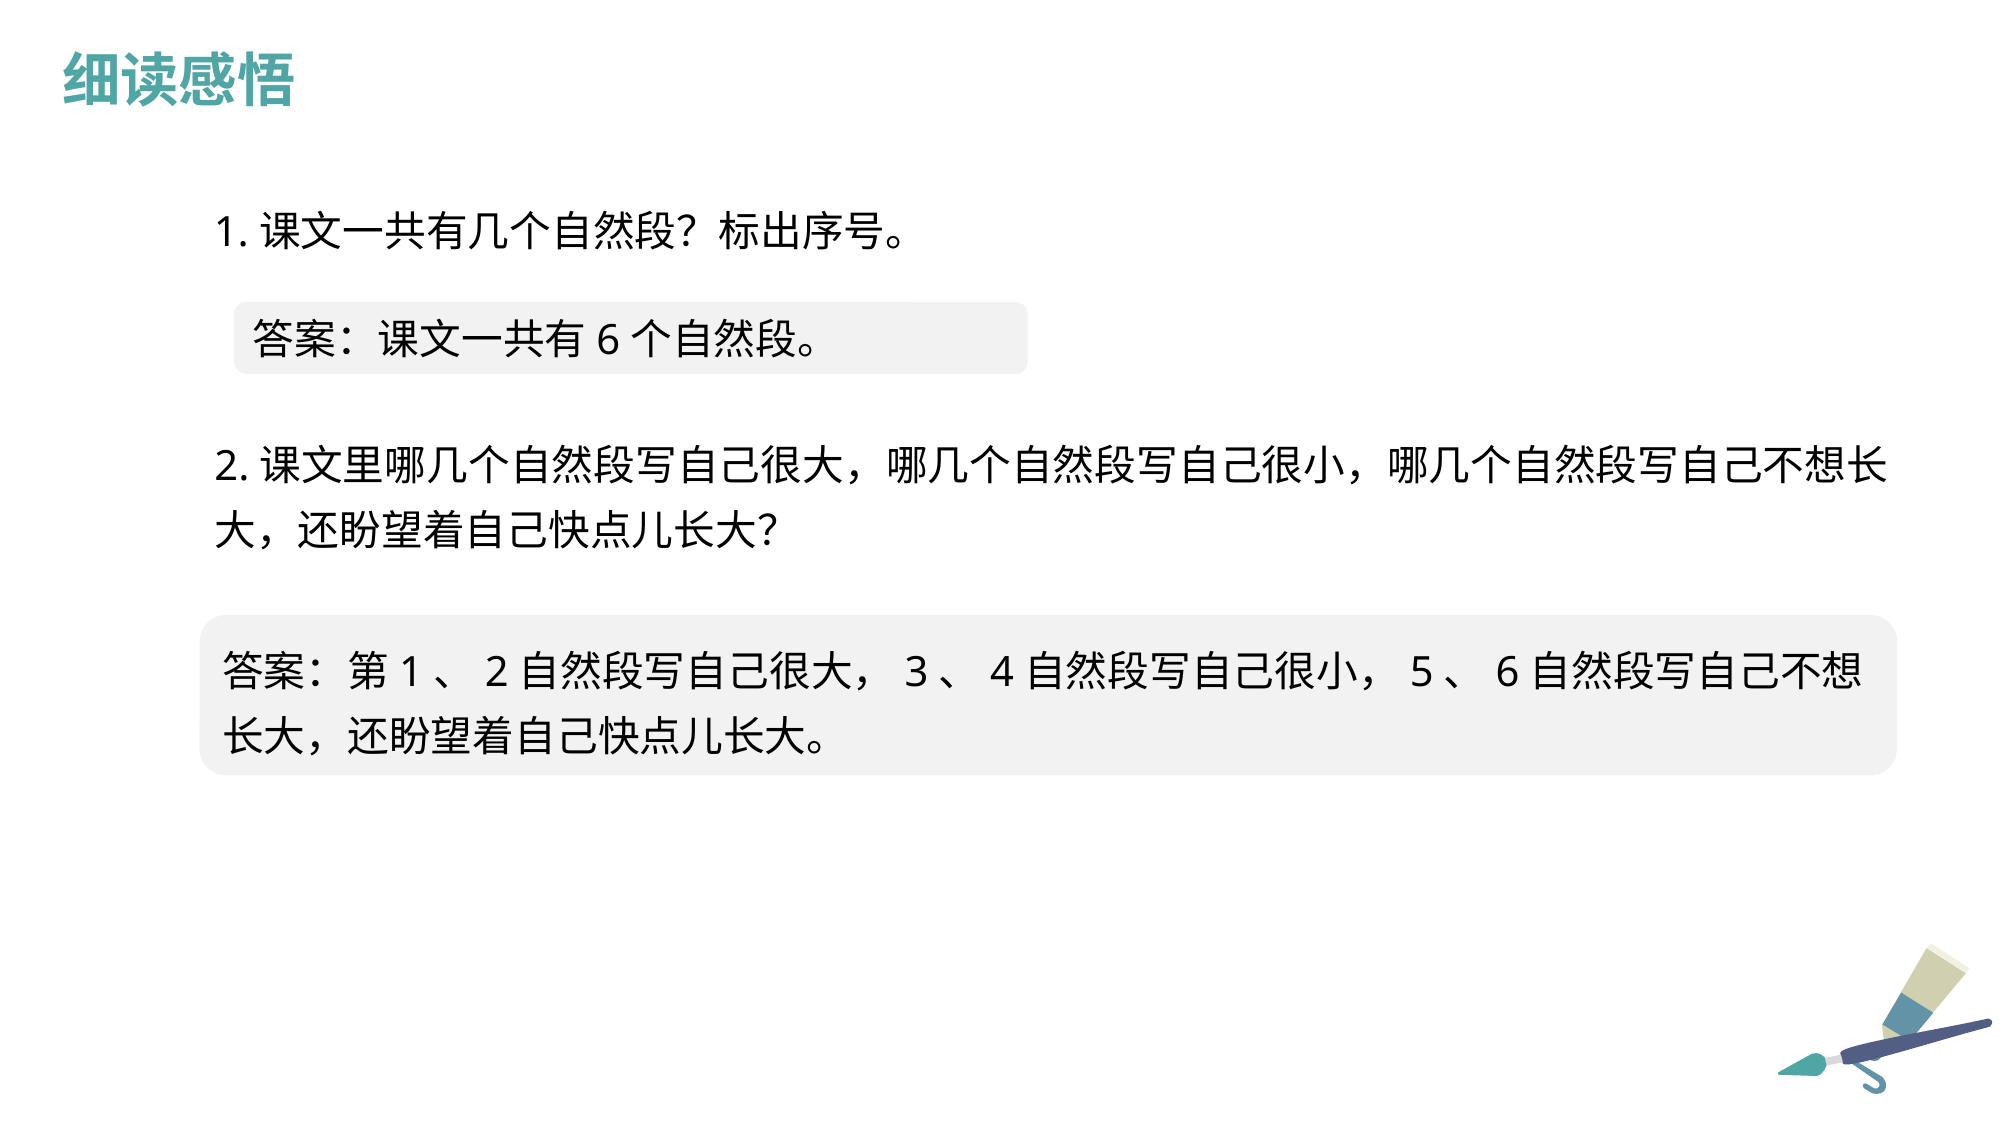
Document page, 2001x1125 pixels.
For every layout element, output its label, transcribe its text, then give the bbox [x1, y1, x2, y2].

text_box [1811, 945, 1974, 1125]
text_box 2.课文里哪几个自然段写自己很大，哪几个自然段写自己很小，哪几个自然段写自己不想长大，还盼望着自己快点儿长大？ [199, 416, 1941, 561]
text_box 答案：第1、2自然段写自己很大，3、4自然段写自己很小，5、6自然段写自己不想长大，还盼望着自己快点儿长大。 [199, 614, 1898, 776]
text_box 答案：课文一共有6个自然段。 [234, 301, 1028, 374]
text_box 细读感悟 [47, 35, 311, 121]
text_box 1.课文一共有几个自然段？标出序号。 [199, 197, 1391, 263]
